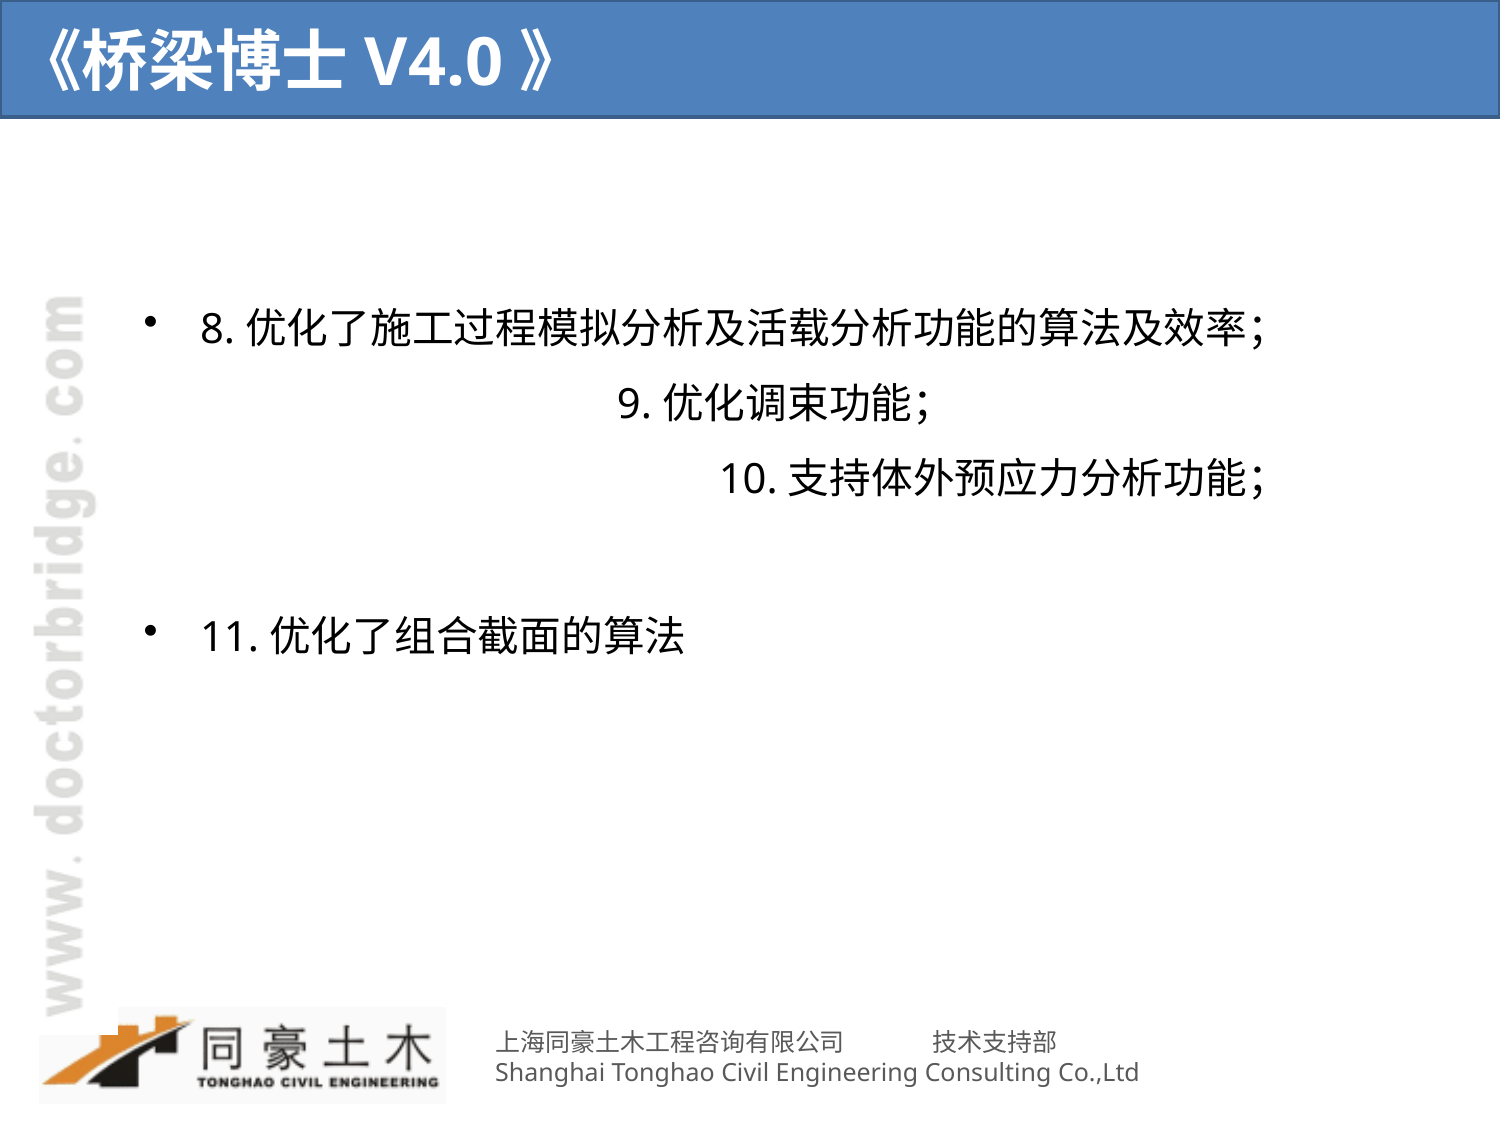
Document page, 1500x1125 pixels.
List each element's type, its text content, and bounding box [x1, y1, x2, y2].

text_box 《桥梁博士V4.0》 [0, 0, 1500, 119]
text_box 8.优化了施工过程模拟分析及活载分析功能的算法及效率； 9.优化调束功能； 10.支持体外预应力分析功能； 11.优化了组合截面的算法 [128, 269, 1372, 668]
picture [5, 290, 446, 1104]
text_box 上海同豪土木工程咨询有限公司 技术支持部 Shanghai Tonghao Civil Engineering Consulting Co.,Ltd [480, 1019, 1442, 1095]
